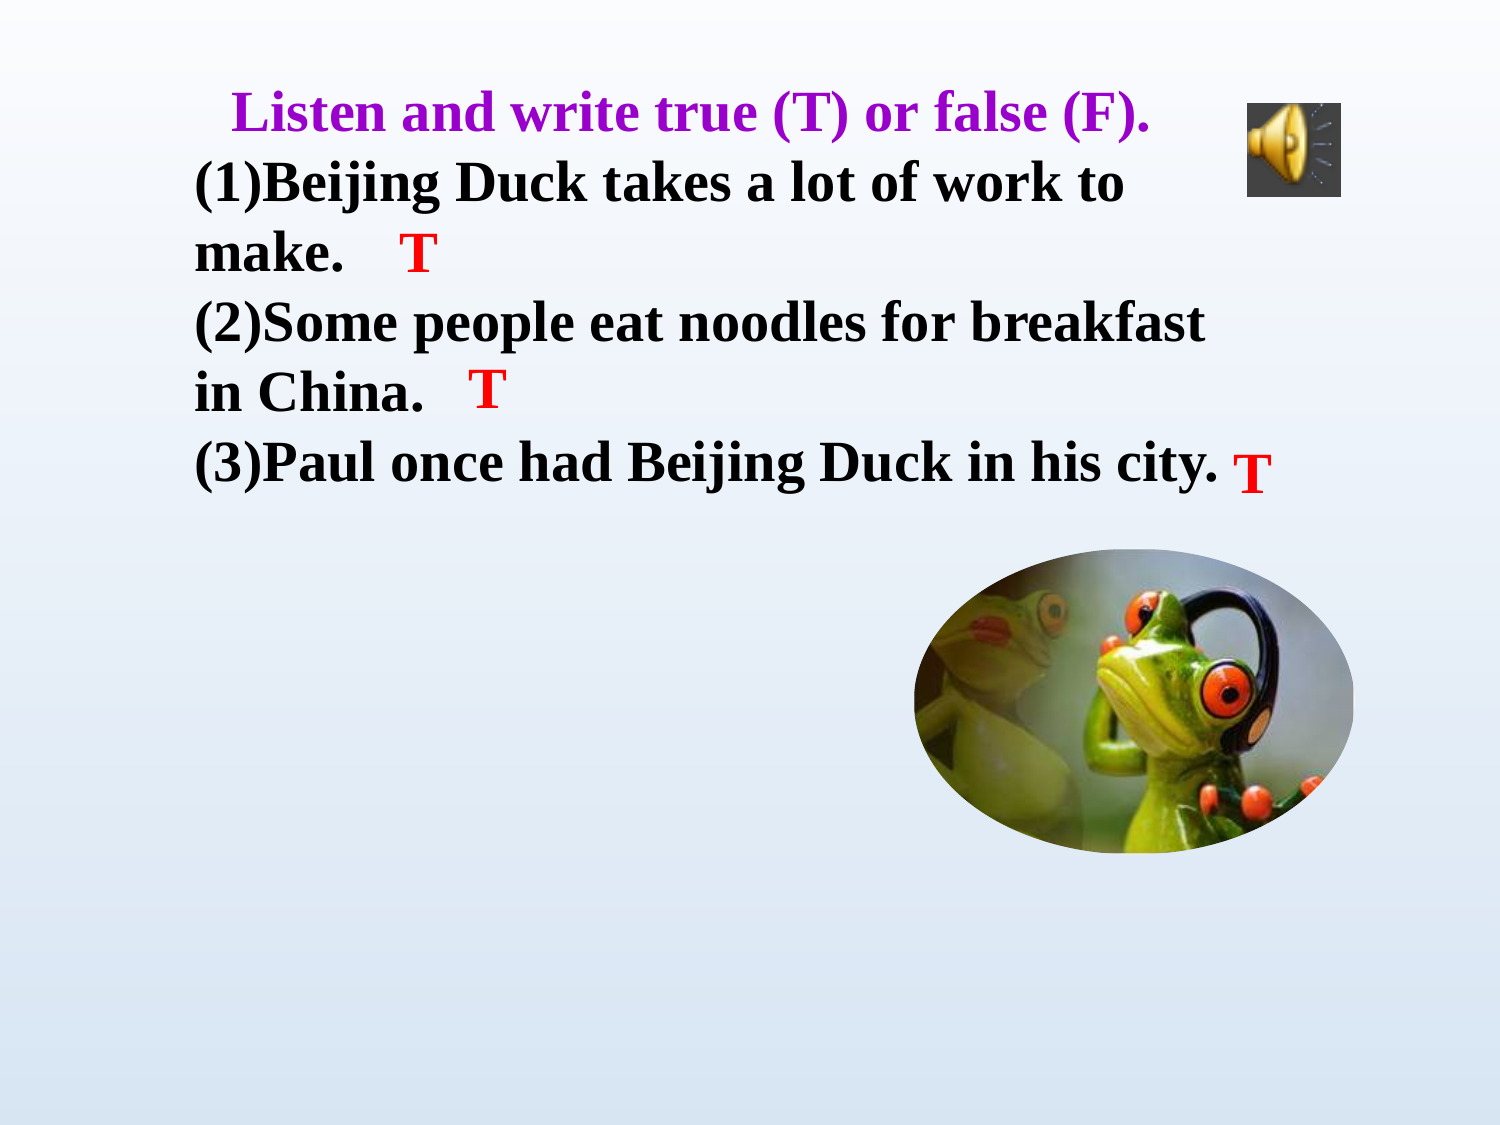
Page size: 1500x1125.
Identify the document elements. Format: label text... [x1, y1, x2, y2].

picture [1245, 101, 1343, 198]
picture [913, 548, 1355, 855]
text_box T [384, 206, 454, 291]
text_box T [1218, 427, 1288, 513]
text_box T [453, 342, 523, 428]
text_box Listen and write true (T) or false (F). (1)Beijing Duck takes a lot of work to make. (2)Some people eat noodles for breakfast in China. (3)Paul once had Beijing Duck in his city. [179, 65, 1271, 571]
